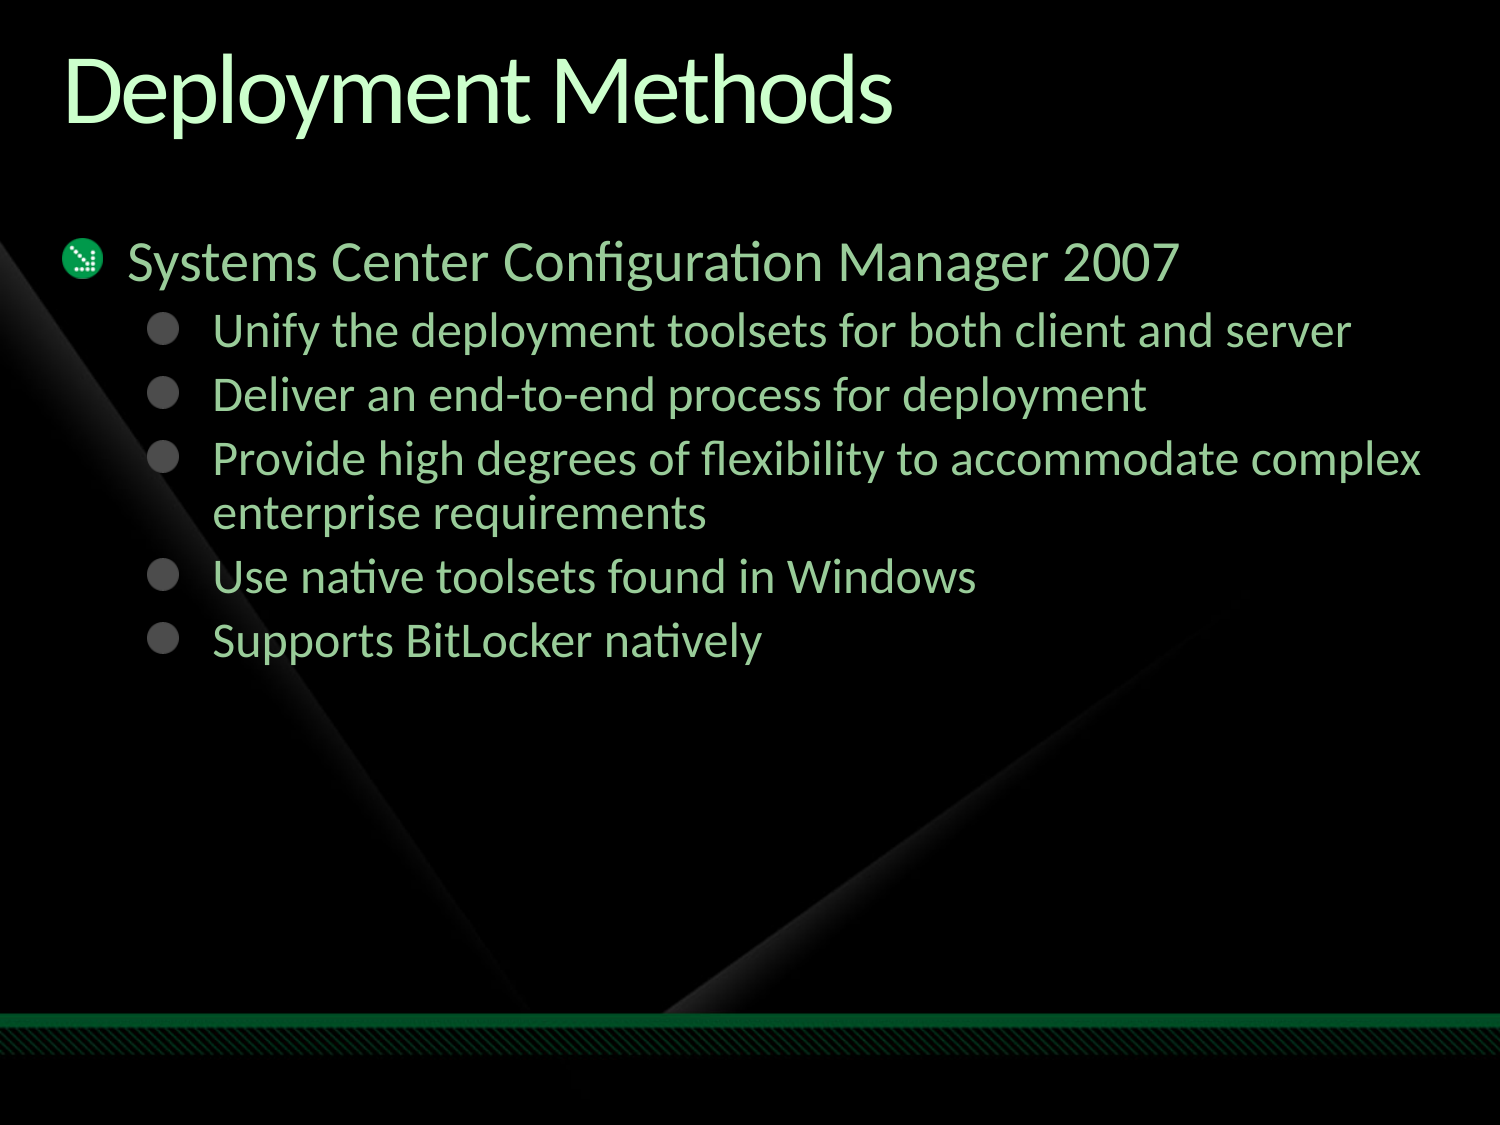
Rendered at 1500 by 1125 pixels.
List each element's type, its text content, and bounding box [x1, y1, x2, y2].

picture [0, 0, 1500, 1125]
list Systems Center Configuration Manager 2007 Unify the deployment toolsets for both client and server Deliver an end-to-end process for deployment Provide high degrees of flexibility to accommodate complex enterprise requirements Use native toolsets found in Windows Supports BitLocker natively [62, 231, 1438, 595]
title Deployment Methods [62, 37, 1438, 147]
